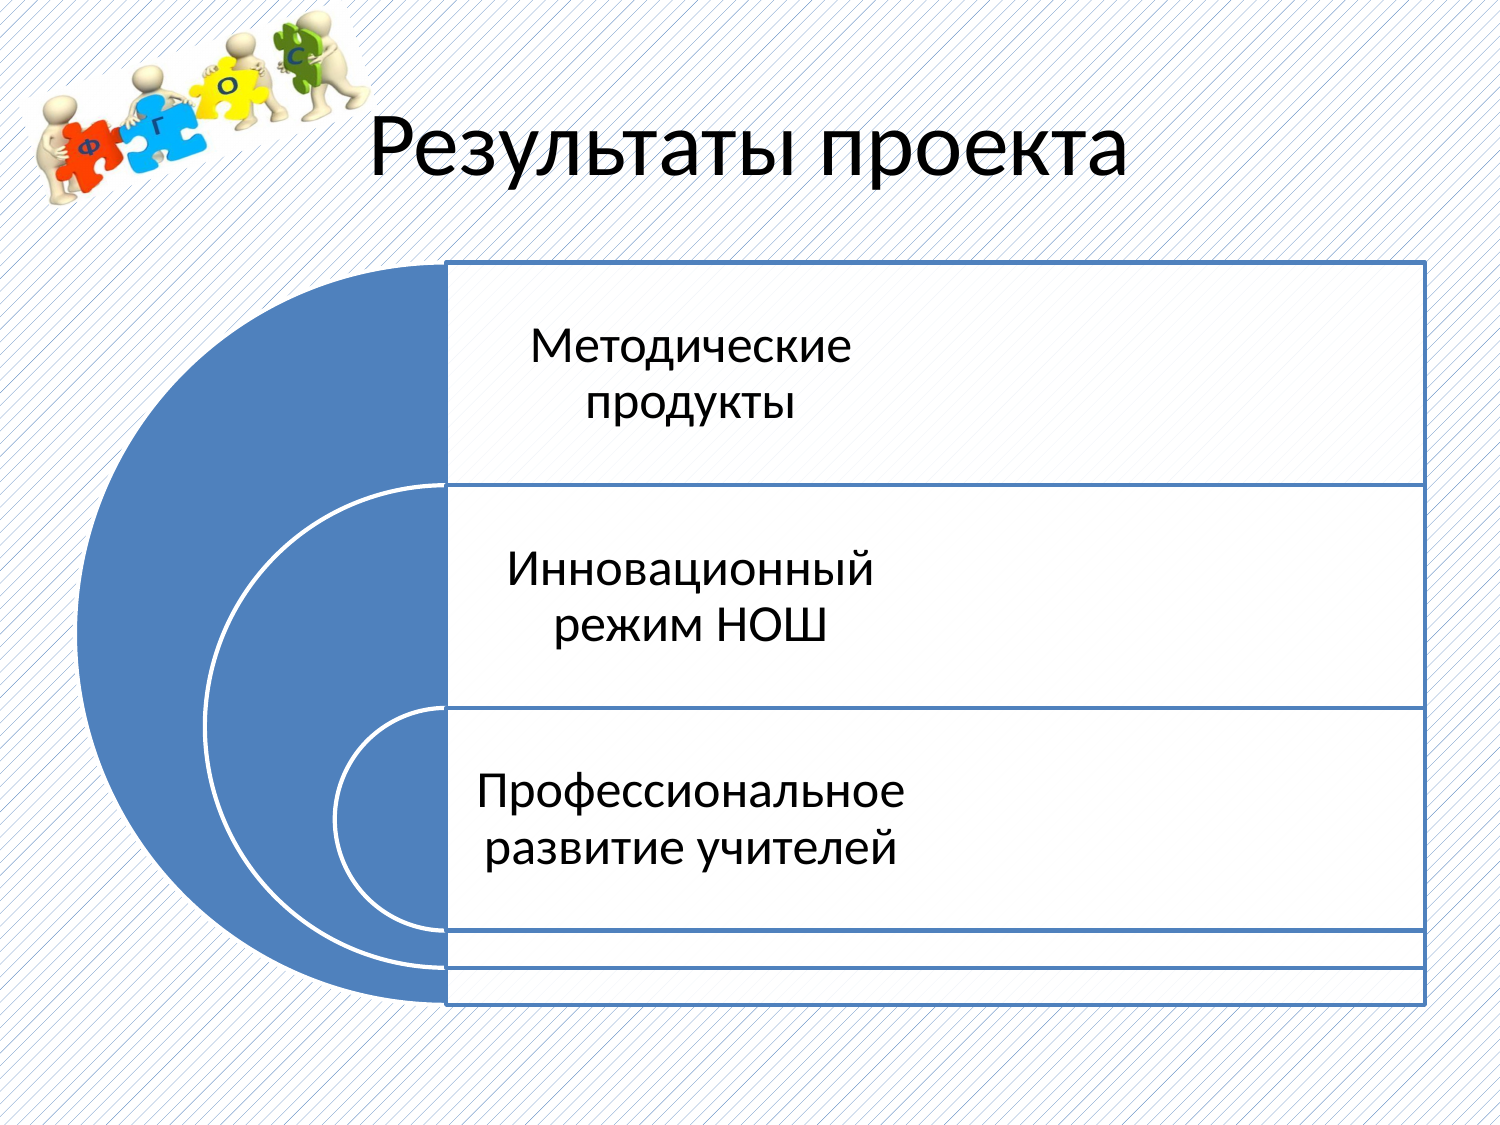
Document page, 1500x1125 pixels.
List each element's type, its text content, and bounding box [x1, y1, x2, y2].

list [74, 262, 1426, 1006]
picture [18, 0, 377, 209]
title Результаты проекта [75, 45, 1425, 233]
